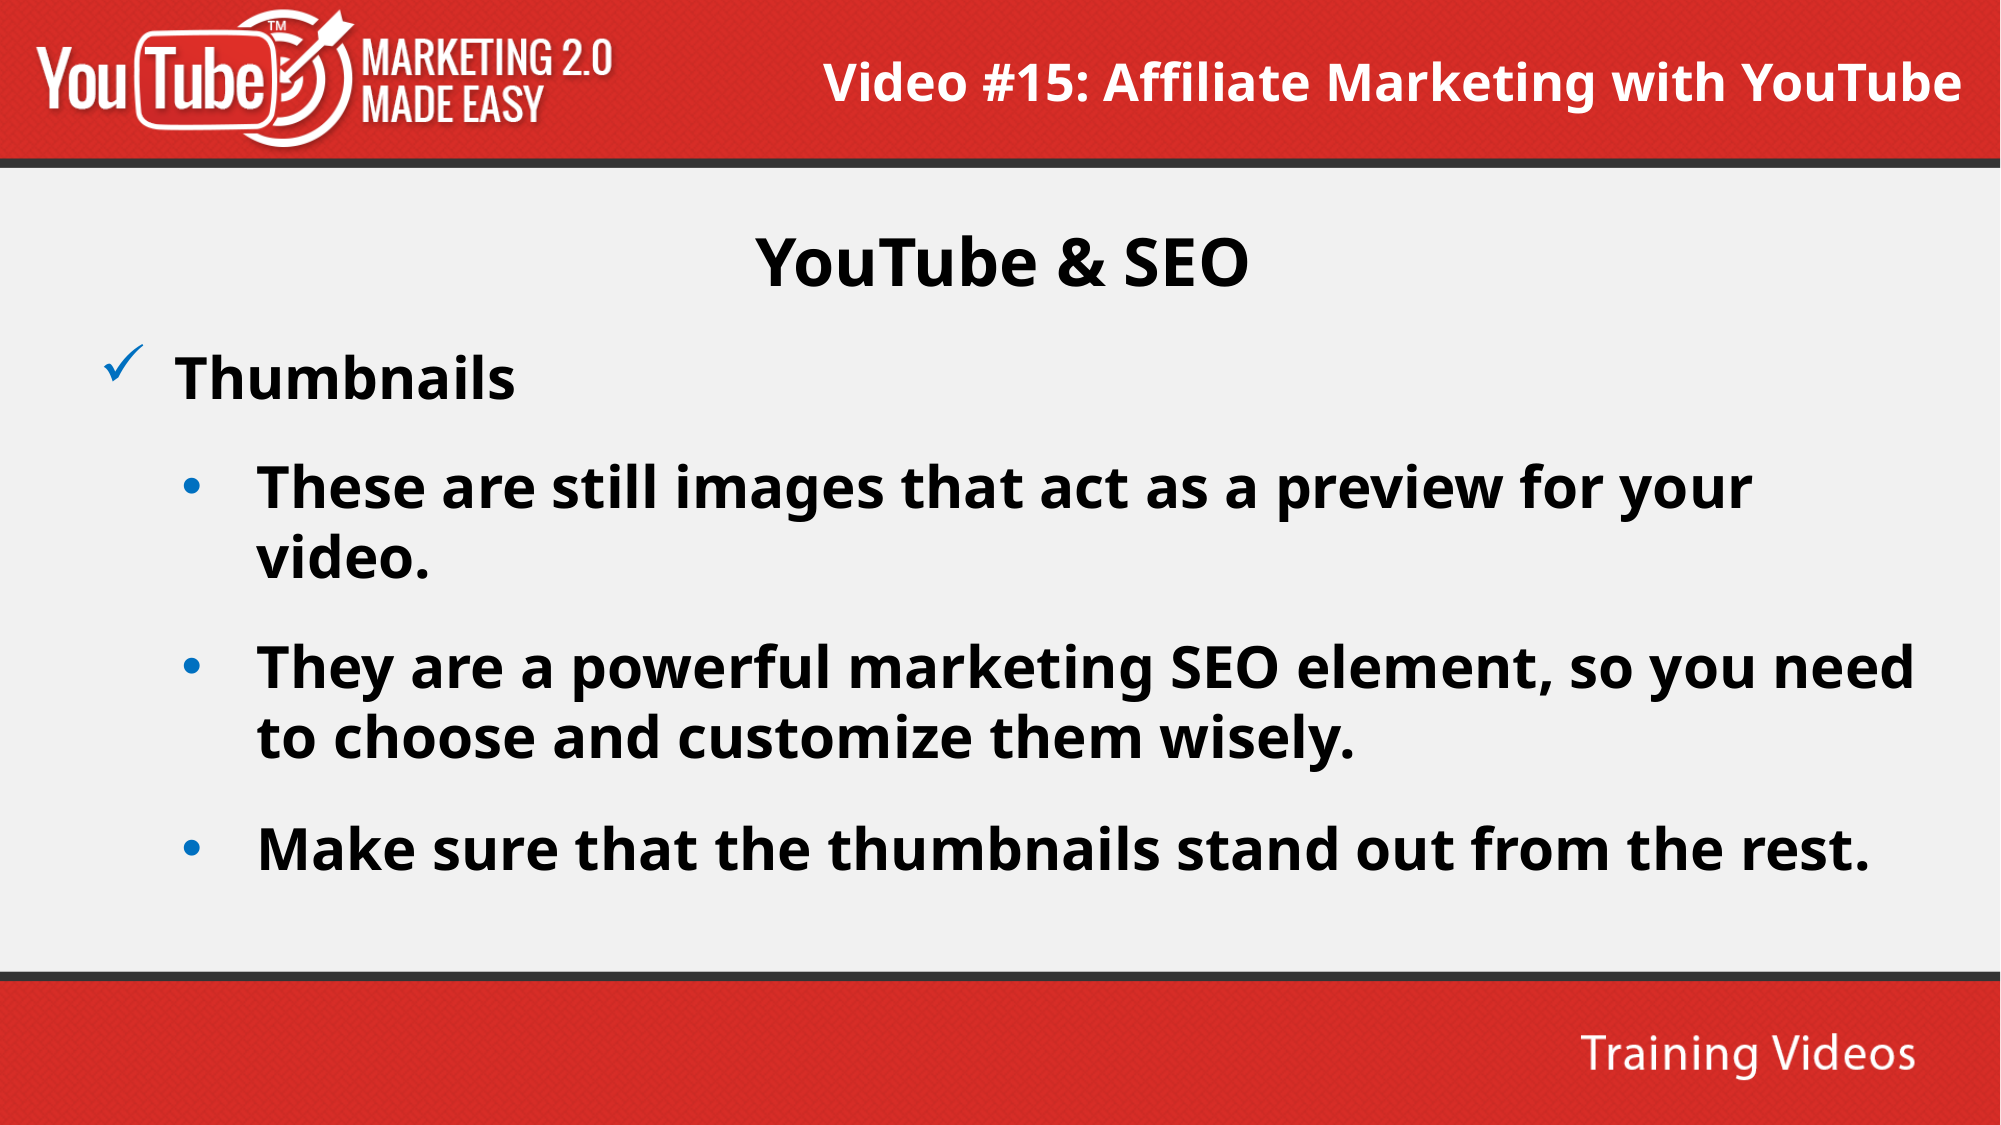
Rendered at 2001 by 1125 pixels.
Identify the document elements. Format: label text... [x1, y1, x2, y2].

picture [0, 0, 2001, 1125]
text_box Make sure that the thumbnails stand out from the rest. [166, 804, 1937, 890]
text_box They are a powerful marketing SEO element, so you need to choose and customize them wisely. [166, 622, 1937, 778]
text_box Thumbnails [84, 333, 1939, 419]
text_box These are still images that act as a preview for your video. [166, 442, 1940, 598]
text_box Video #15: Affiliate Marketing with YouTube [725, 41, 1979, 119]
text_box YouTube & SEO [84, 212, 1922, 307]
